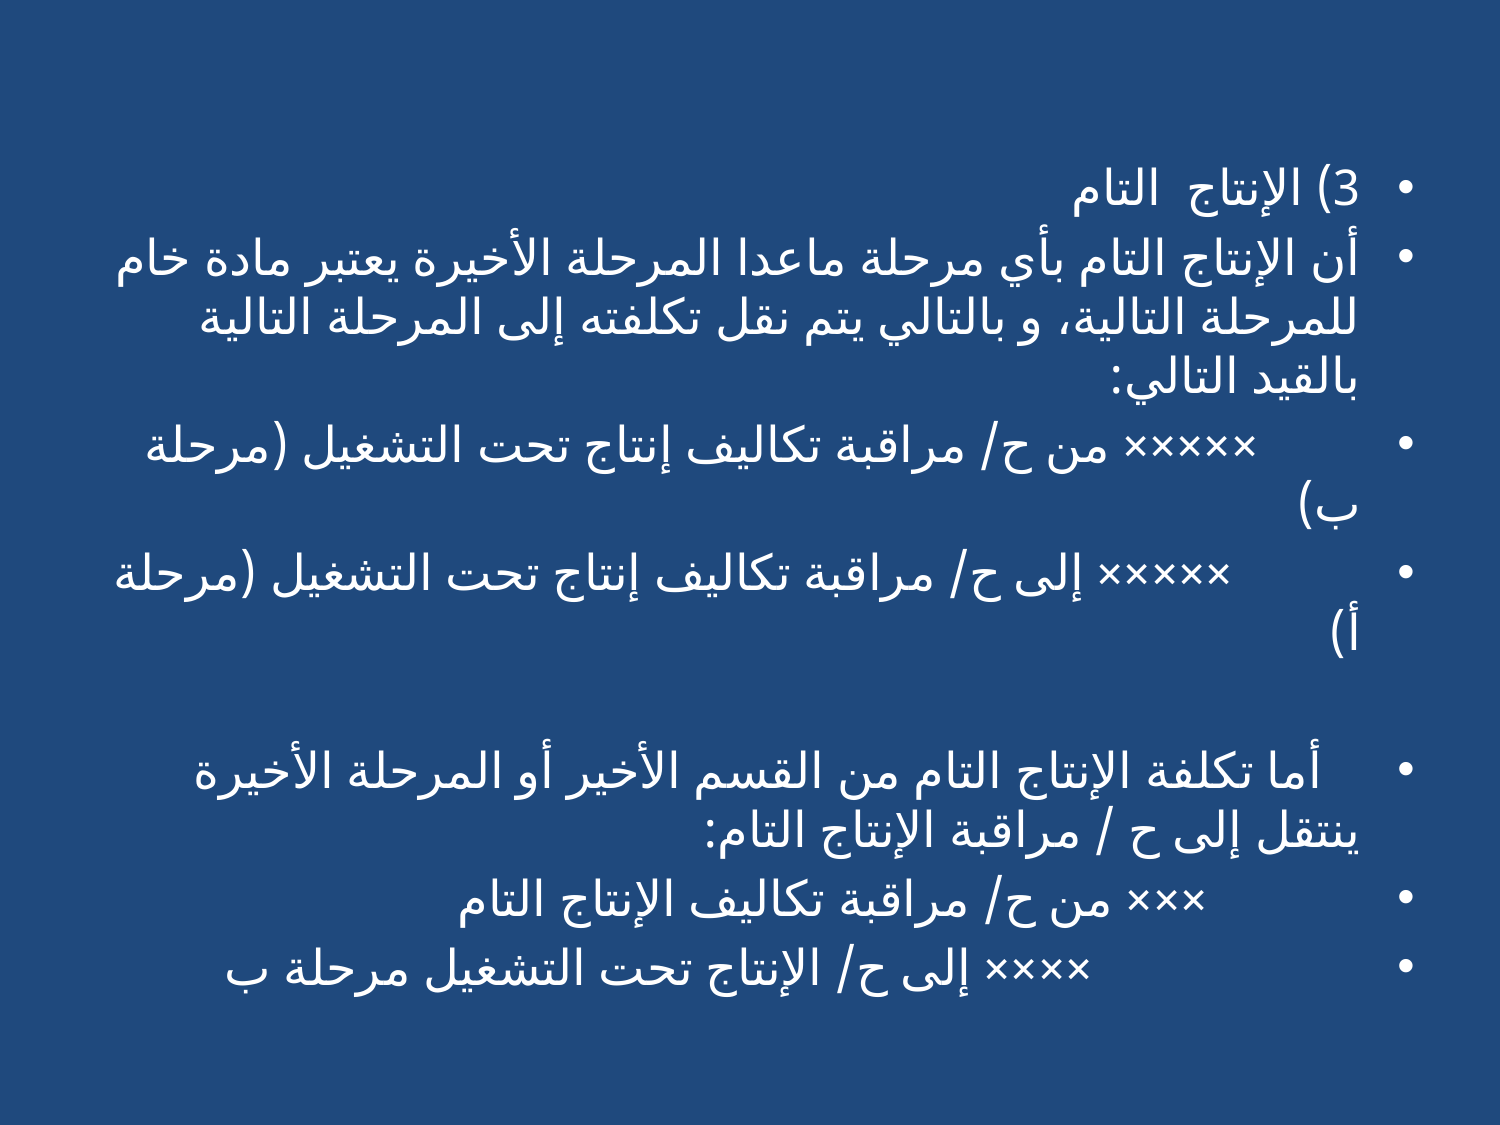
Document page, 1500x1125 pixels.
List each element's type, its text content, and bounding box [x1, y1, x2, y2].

list 3) الإنتاج التام أن الإنتاج التام بأي مرحلة ماعدا المرحلة الأخيرة يعتبر مادة خام للمرحلة التالية، و بالتالي يتم نقل تكلفته إلى المرحلة التالية بالقيد التالي: ××××× من ح/ مراقبة تكاليف إنتاج تحت التشغيل (مرحلة ب) ××××× إلى ح/ مراقبة تكاليف إنتاج تحت التشغيل (مرحلة أ) أما تكلفة الإنتاج التام من القسم الأخير أو المرحلة الأخيرة ينتقل إلى ح / مراقبة الإنتاج التام: ××× من ح/ مراقبة تكاليف الإنتاج التام ×××× إلى ح/ الإنتاج تحت التشغيل مرحلة ب [75, 149, 1425, 1005]
